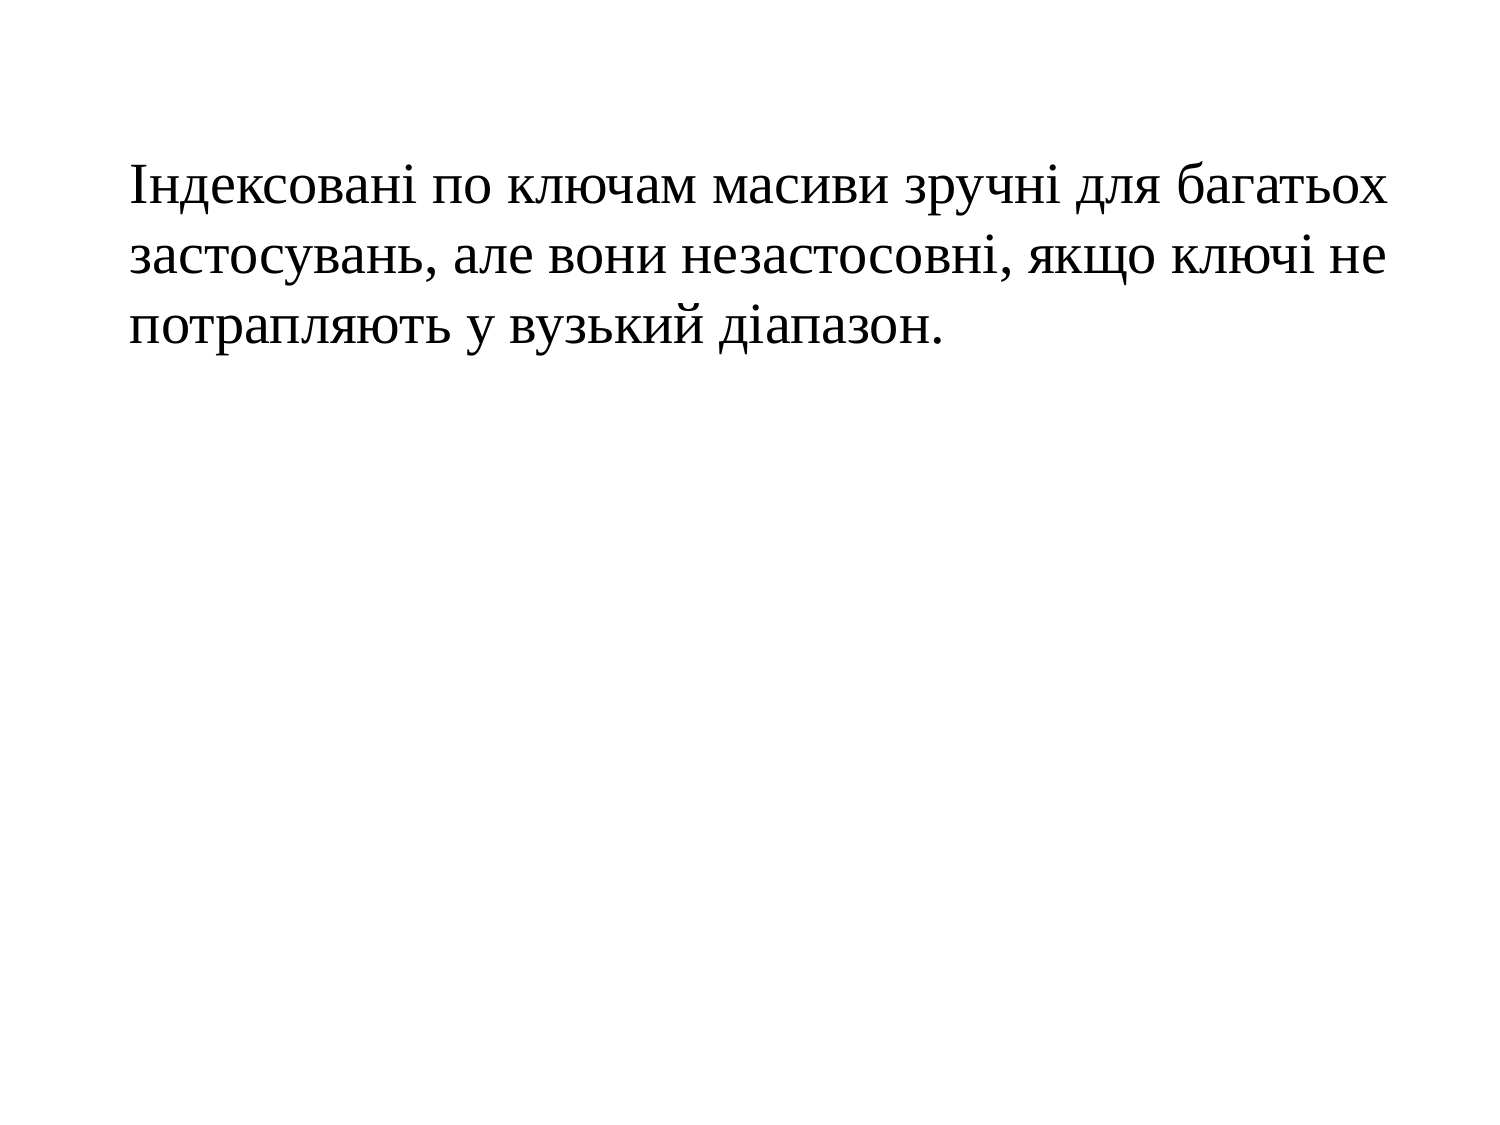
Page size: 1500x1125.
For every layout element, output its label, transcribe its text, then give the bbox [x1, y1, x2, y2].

list Індексовані по ключам масиви зручні для багатьох застосувань, але вони незастосовні, якщо ключі не потрапляють у вузький діапазон. [0, 136, 1466, 1125]
